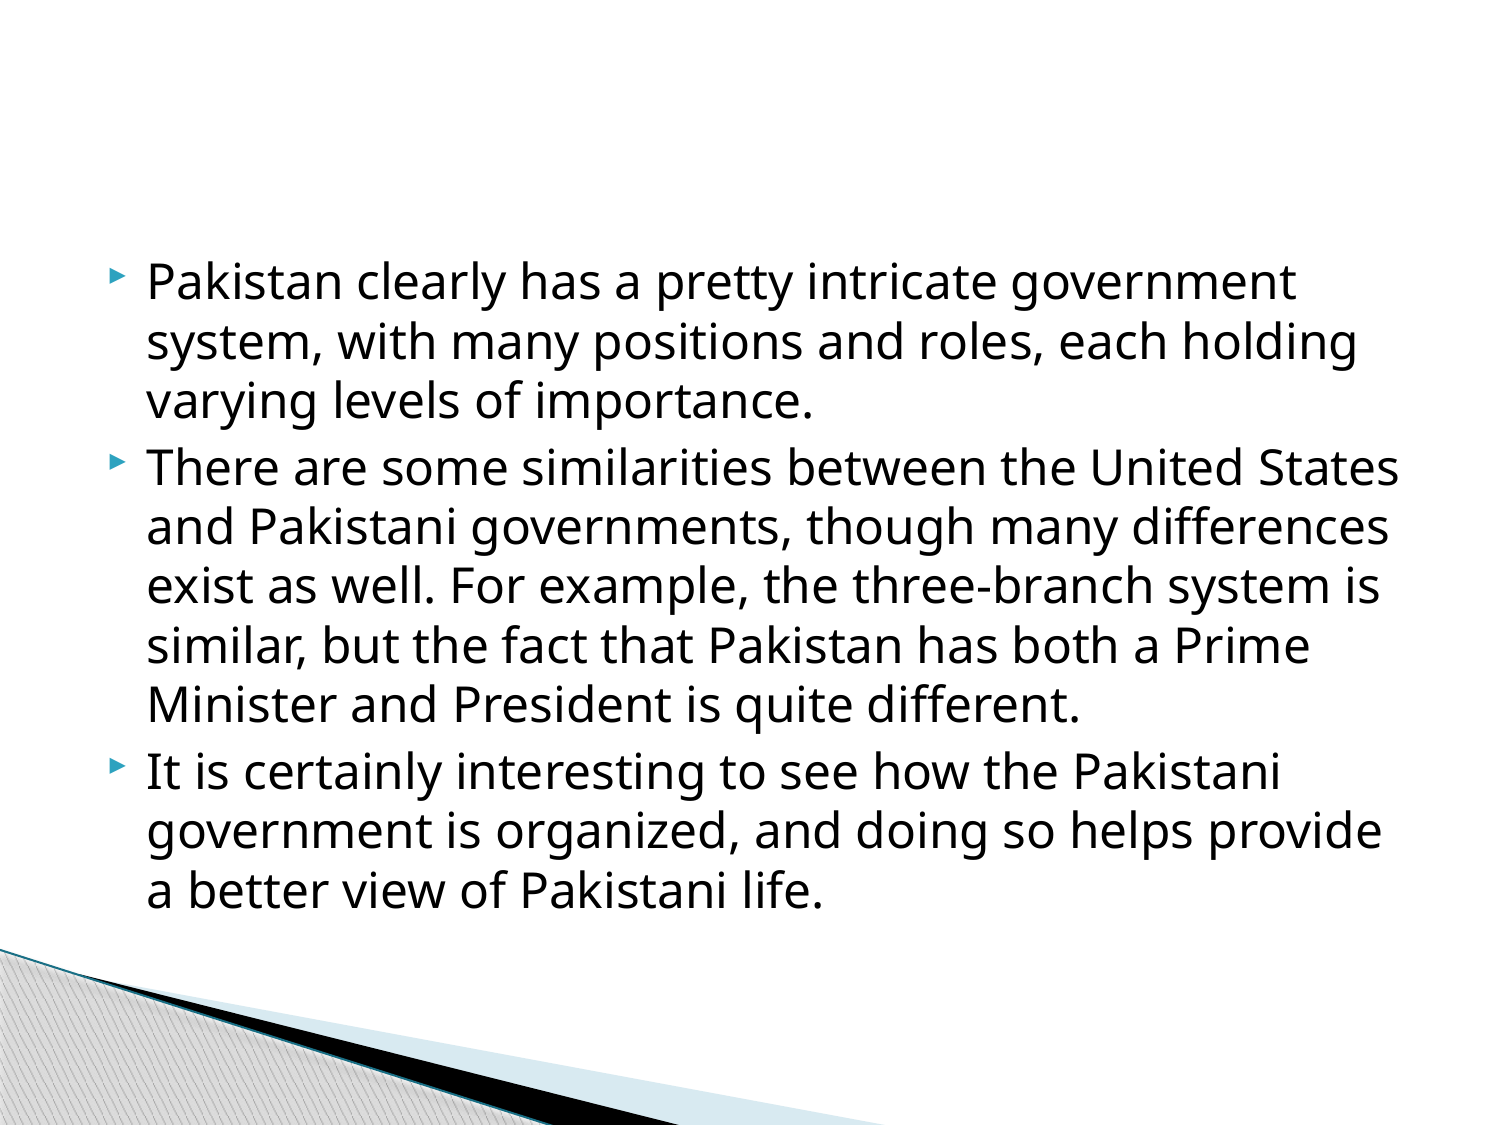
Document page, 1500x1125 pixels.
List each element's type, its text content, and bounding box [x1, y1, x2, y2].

list Pakistan clearly has a pretty intricate government system, with many positions and roles, each holding varying levels of importance. There are some similarities between the United States and Pakistani governments, though many differences exist as well. For example, the three-branch system is similar, but the fact that Pakistan has both a Prime Minister and President is quite different. It is certainly interesting to see how the Pakistani government is organized, and doing so helps provide a better view of Pakistani life. [75, 243, 1425, 986]
